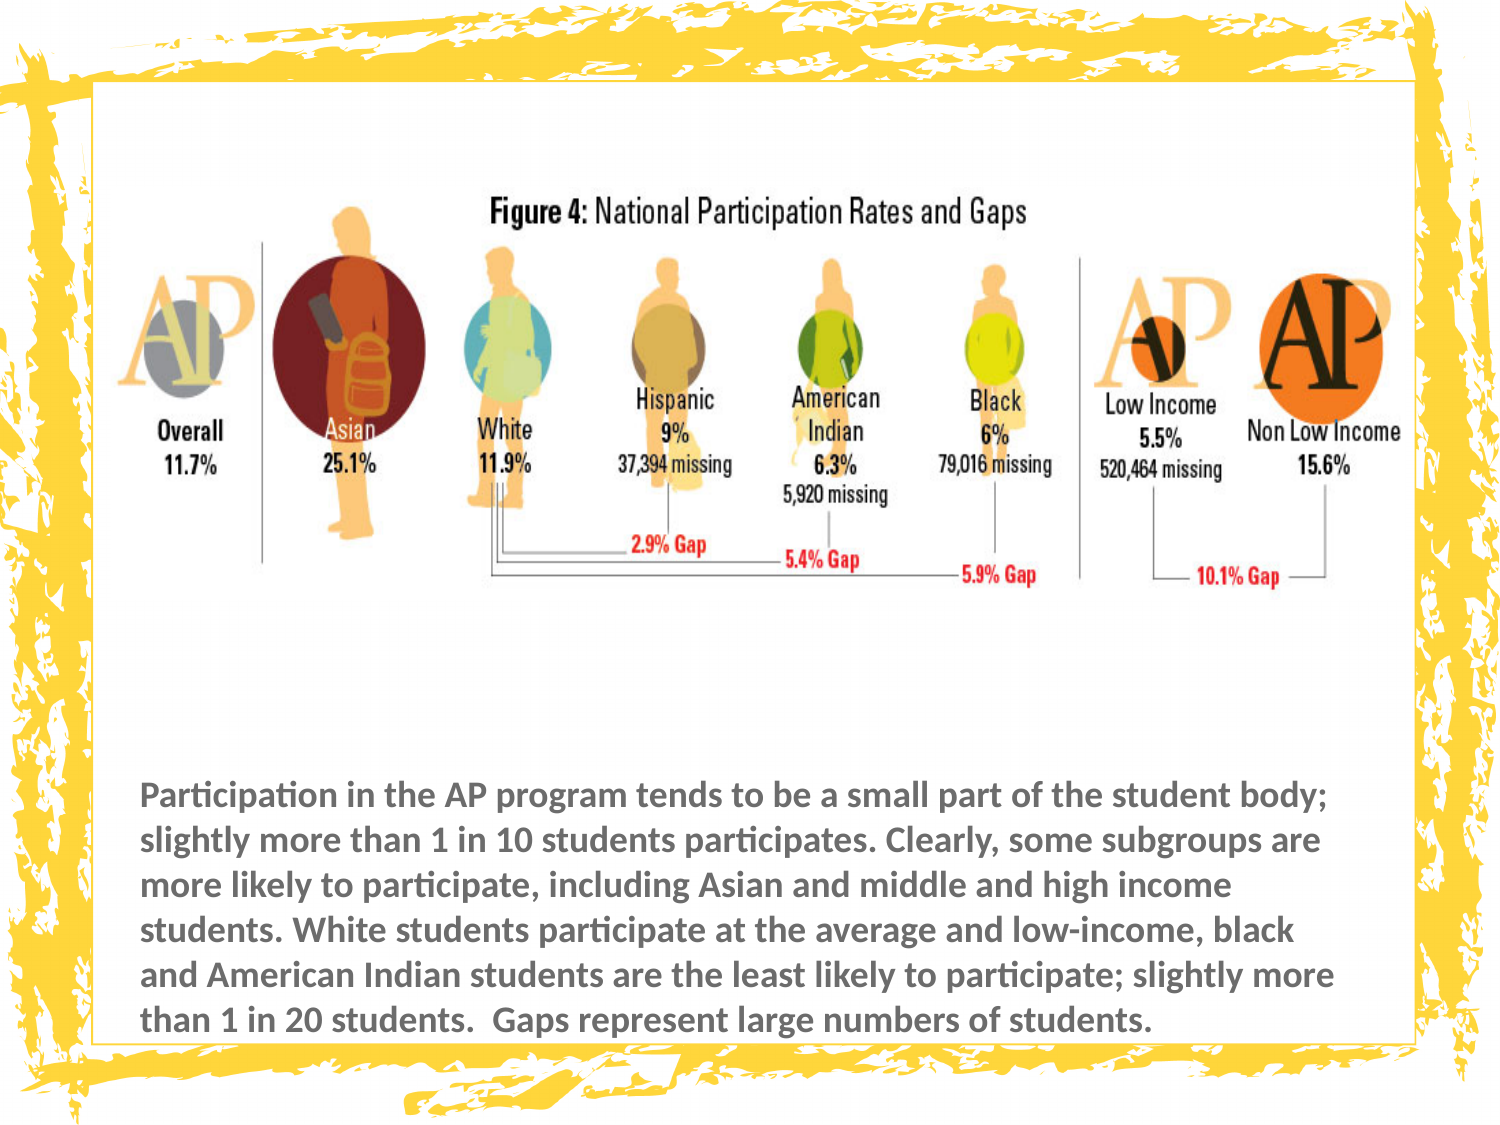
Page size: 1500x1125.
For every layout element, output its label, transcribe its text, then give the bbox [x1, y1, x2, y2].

picture [0, 0, 1500, 1125]
text_box Participation in the AP program tends to be a small part of the student body; slightly more than 1 in 10 students participates. Clearly, some subgroups are more likely to participate, including Asian and middle and high income students. White students participate at the average and low-income, black and American Indian students are the least likely to participate; slightly more than 1 in 20 students. Gaps represent large numbers of students. [125, 762, 1375, 1048]
